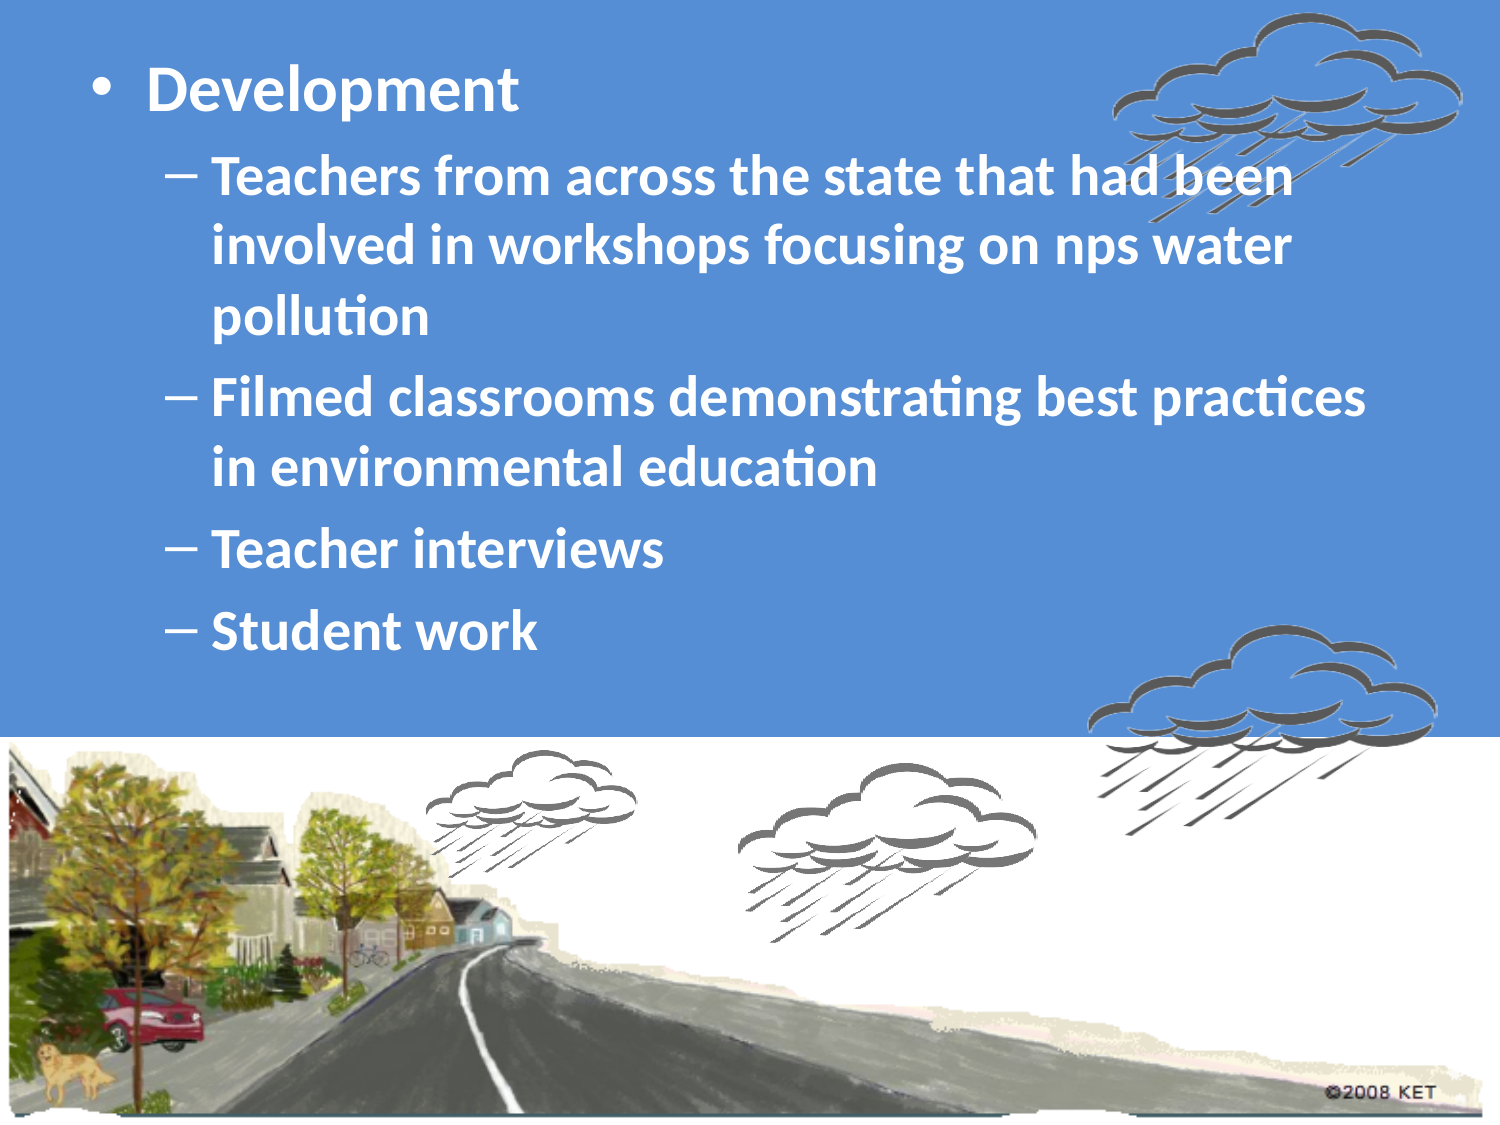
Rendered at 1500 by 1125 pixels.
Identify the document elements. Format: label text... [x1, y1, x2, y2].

list Development Teachers from across the state that had been involved in workshops focusing on nps water pollution Filmed classrooms demonstrating best practices in environmental education Teacher interviews Student work [75, 37, 1425, 735]
picture [0, 624, 1500, 1125]
picture [1112, 12, 1463, 224]
